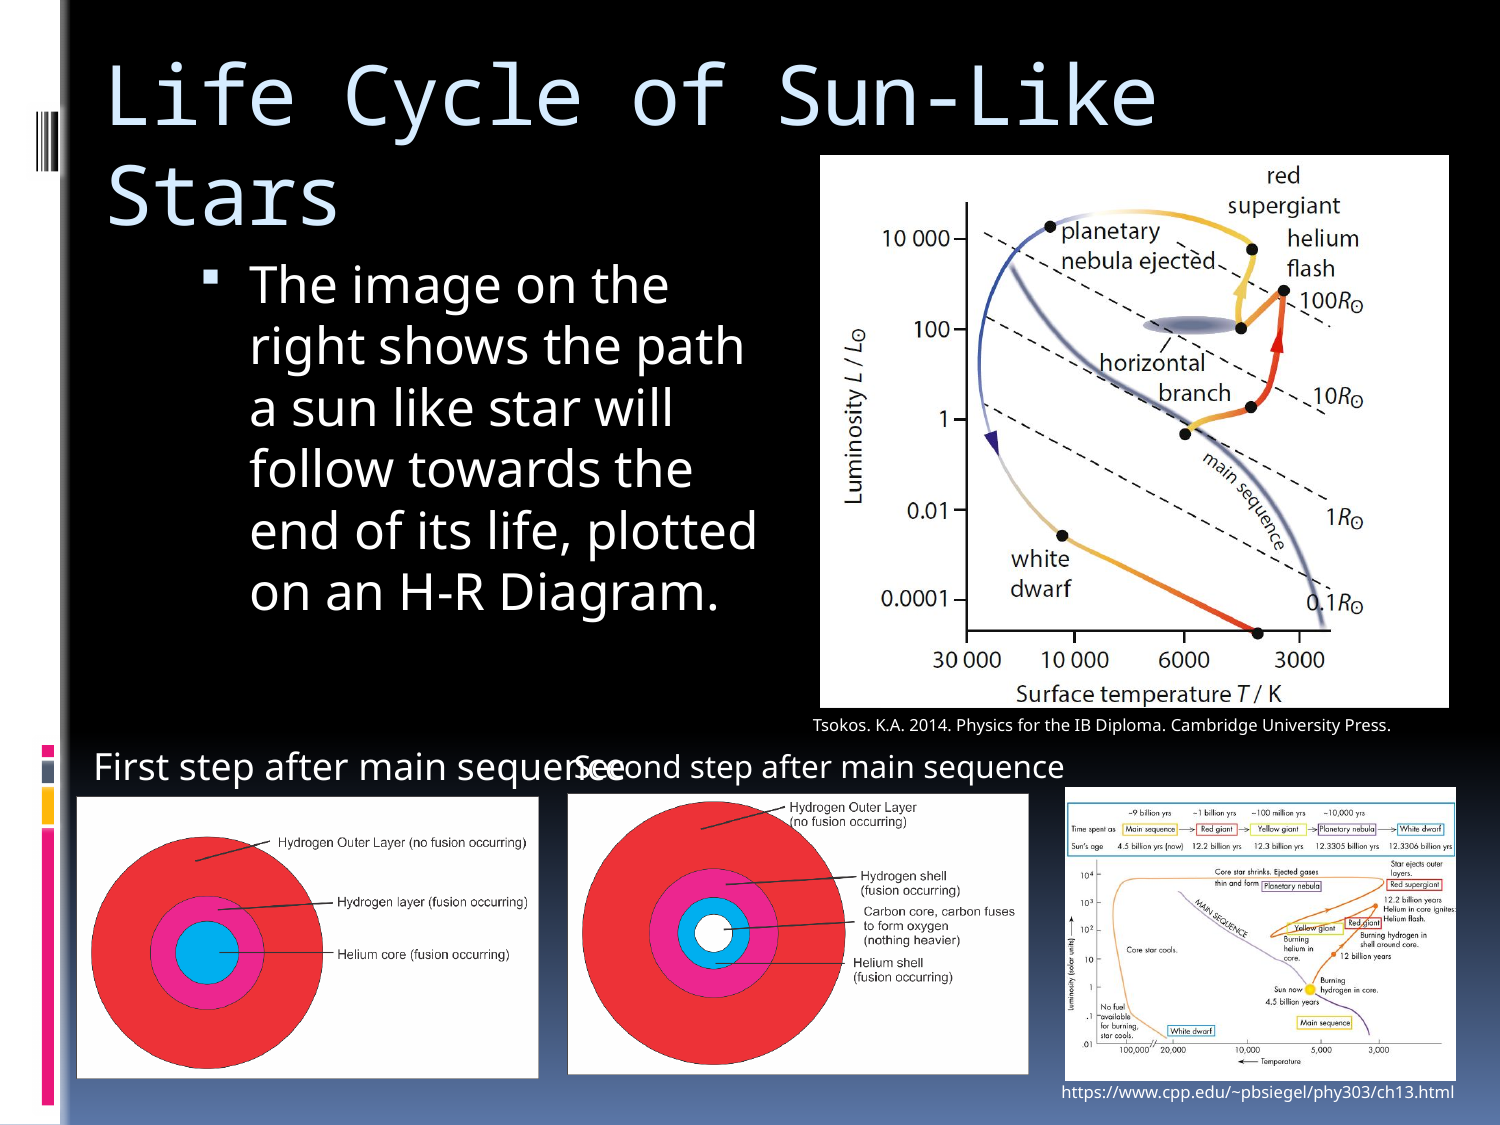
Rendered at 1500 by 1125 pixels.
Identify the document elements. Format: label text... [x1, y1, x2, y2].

picture [76, 796, 539, 1080]
title Life Cycle of Sun-Like Stars [88, 34, 1364, 185]
footer [150, 1052, 1063, 1113]
text_box https://www.cpp.edu/~pbsiegel/phy303/ch13.html [1046, 1074, 1500, 1110]
picture [820, 155, 1449, 709]
picture [1064, 787, 1456, 1081]
picture [567, 792, 1030, 1076]
text_box The image on the right shows the path a sun like star will follow towards the end of its life, plotted on an H-R Diagram. [174, 244, 787, 669]
text_box Second step after main sequence [549, 739, 1162, 820]
list First step after main sequence [67, 735, 679, 816]
text_box Tsokos. K.A. 2014. Physics for the IB Diploma. Cambridge University Press. [798, 707, 1413, 743]
